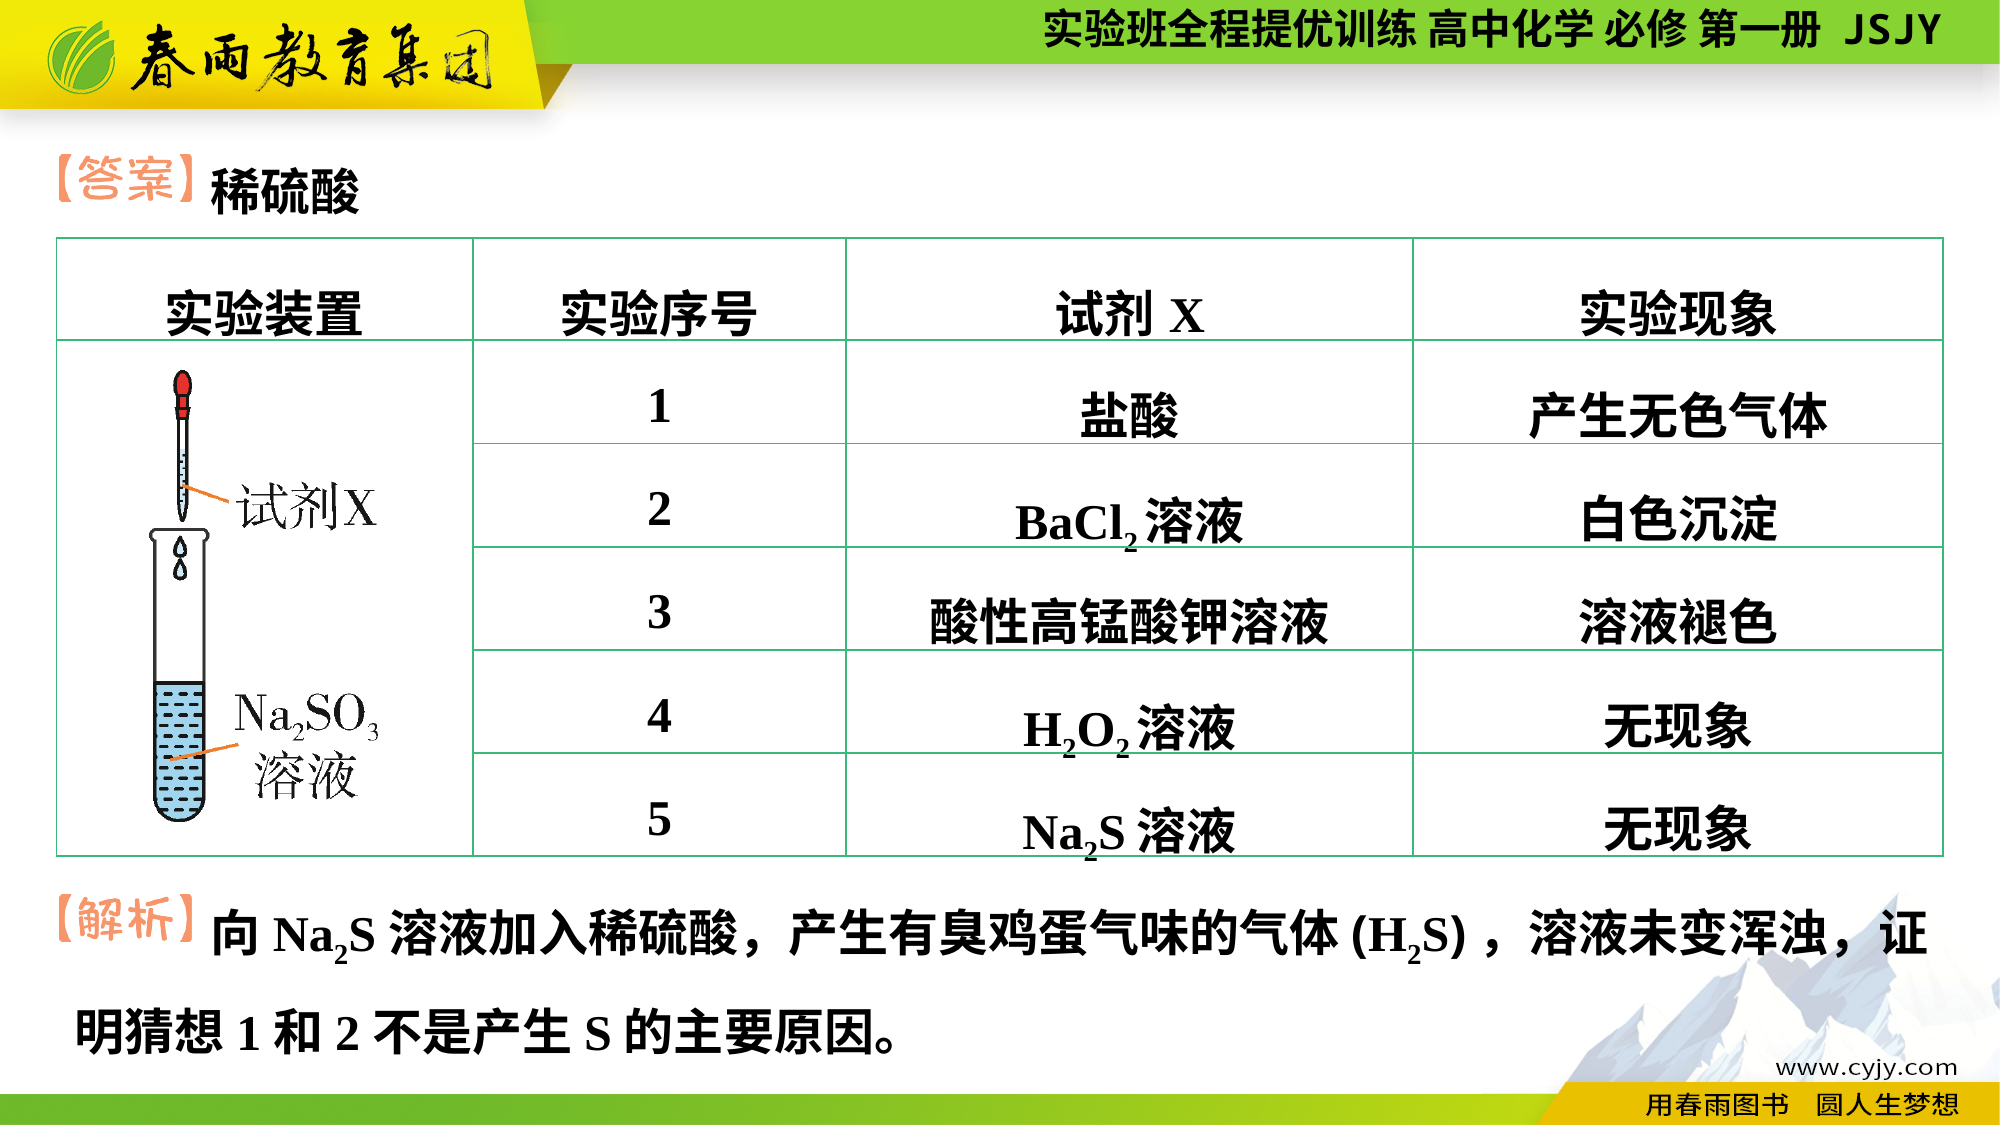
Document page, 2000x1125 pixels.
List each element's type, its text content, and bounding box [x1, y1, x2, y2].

text_box 向Na2S溶液加入稀硫酸，产生有臭鸡蛋气味的气体(H2S)，溶液未变浑浊，证明猜想1和2不是产生S的主要原因。 [59, 860, 1944, 1068]
table_cell H2O2溶液 [847, 651, 1412, 752]
table_cell Na2S溶液 [847, 754, 1412, 855]
table_cell 产生无色气体 [1414, 341, 1942, 443]
table_header 试剂X [847, 239, 1412, 339]
table_cell 酸性高锰酸钾溶液 [847, 548, 1412, 649]
table_cell 2 [474, 444, 845, 546]
table_header 实验序号 [474, 239, 845, 339]
table_cell 白色沉淀 [1414, 444, 1942, 546]
picture [0, 0, 2000, 1125]
table_cell 无现象 [1414, 651, 1942, 752]
table_cell 3 [474, 548, 845, 649]
table_cell 盐酸 [847, 341, 1412, 443]
table_cell [57, 341, 472, 855]
table_cell 5 [474, 754, 845, 855]
table_cell BaCl2溶液 [847, 444, 1412, 546]
table_cell 溶液褪色 [1414, 548, 1942, 649]
list 稀硫酸 [59, 122, 1944, 217]
table_cell 4 [474, 651, 845, 752]
table_cell 1 [474, 341, 845, 443]
table_header 实验装置 [57, 239, 472, 339]
table_cell 无现象 [1414, 754, 1942, 855]
table_header 实验现象 [1414, 239, 1942, 339]
